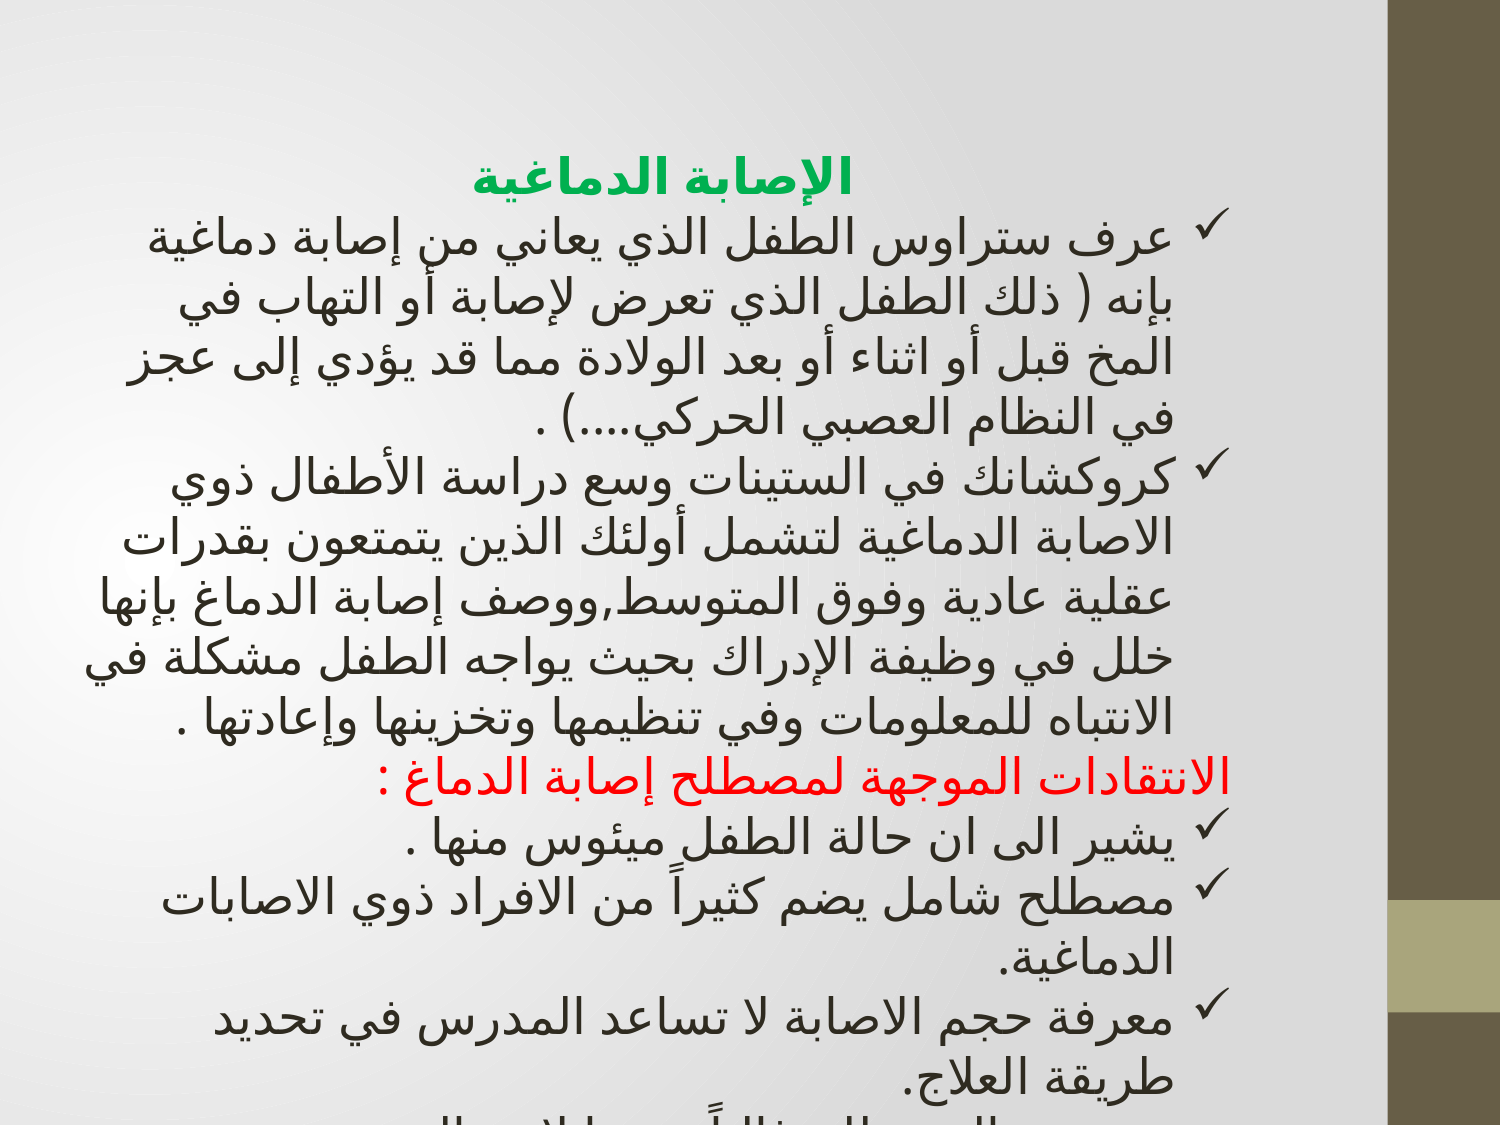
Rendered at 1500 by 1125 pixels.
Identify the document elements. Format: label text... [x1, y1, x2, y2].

text_box الإصابة الدماغية عرف ستراوس الطفل الذي يعاني من إصابة دماغية بإنه ( ذلك الطفل الذي تعرض لإصابة أو التهاب في المخ قبل أو اثناء أو بعد الولادة مما قد يؤدي إلى عجز في النظام العصبي الحركي....) . كروكشانك في الستينات وسع دراسة الأطفال ذوي الاصابة الدماغية لتشمل أولئك الذين يتمتعون بقدرات عقلية عادية وفوق المتوسط,ووصف إصابة الدماغ بإنها خلل في وظيفة الإدراك بحيث يواجه الطفل مشكلة في الانتباه للمعلومات وفي تنظيمها وتخزينها وإعادتها . الانتقادات الموجهة لمصطلح إصابة الدماغ : يشير الى ان حالة الطفل ميئوس منها . مصطلح شامل يضم كثيراً من الافراد ذوي الاصابات الدماغية. معرفة حجم الاصابة لا تساعد المدرس في تحديد طريقة العلاج. يستخدم المصطلح غالباً عندما لايتم التحقق من التسمية . في حال تم اثبات اصابة في الدماغ فإن القدرة الحقيقة هي التي تحتاج لوصف وليست الاسباب حيث أن القدرة هي التي توجه البرمجة . [64, 137, 1248, 1125]
